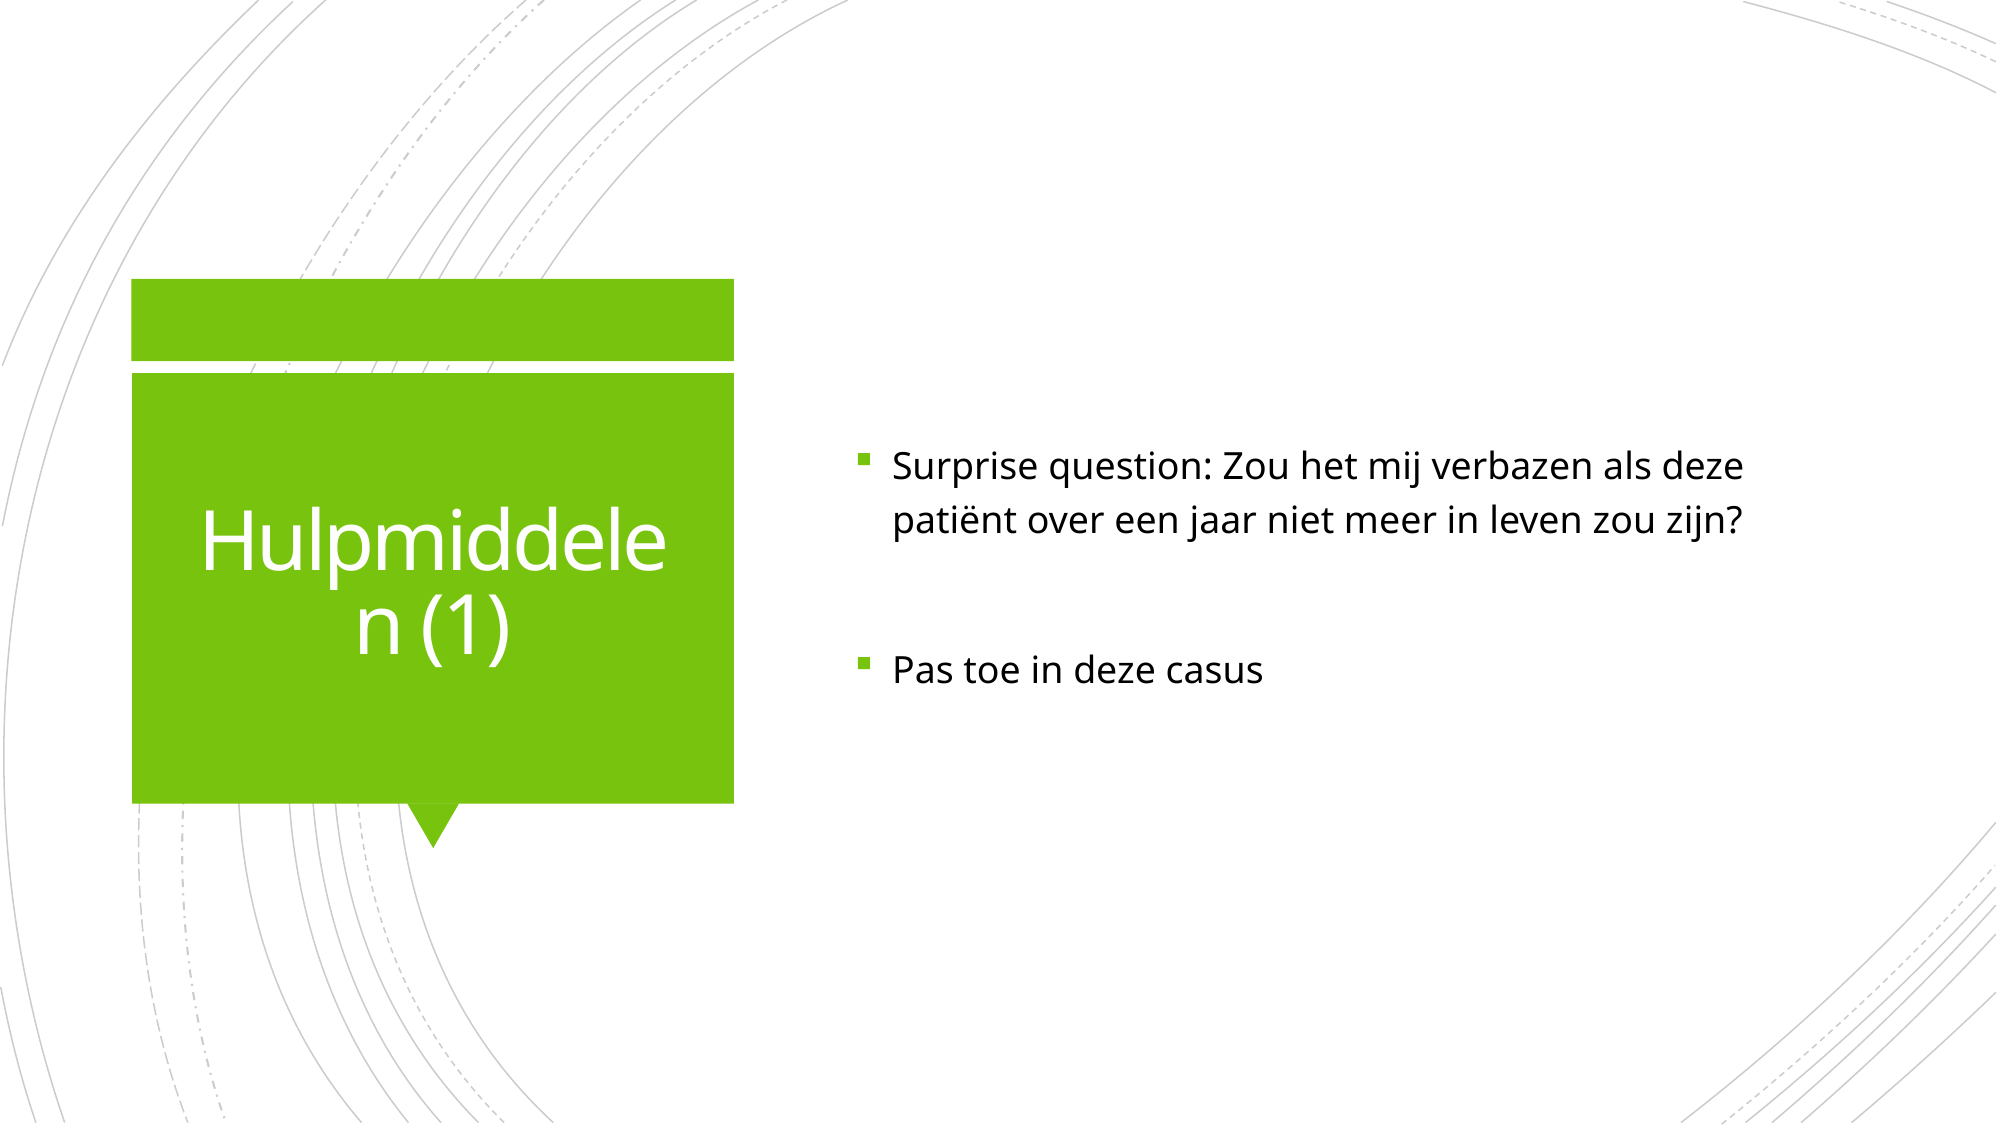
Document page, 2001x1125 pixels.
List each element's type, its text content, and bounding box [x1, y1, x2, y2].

list Surprise question: Zou het mij verbazen als deze patiënt over een jaar niet meer in leven zou zijn? Pas toe in deze casus [839, 131, 1871, 993]
title Hulpmiddelen (1) [145, 385, 720, 789]
